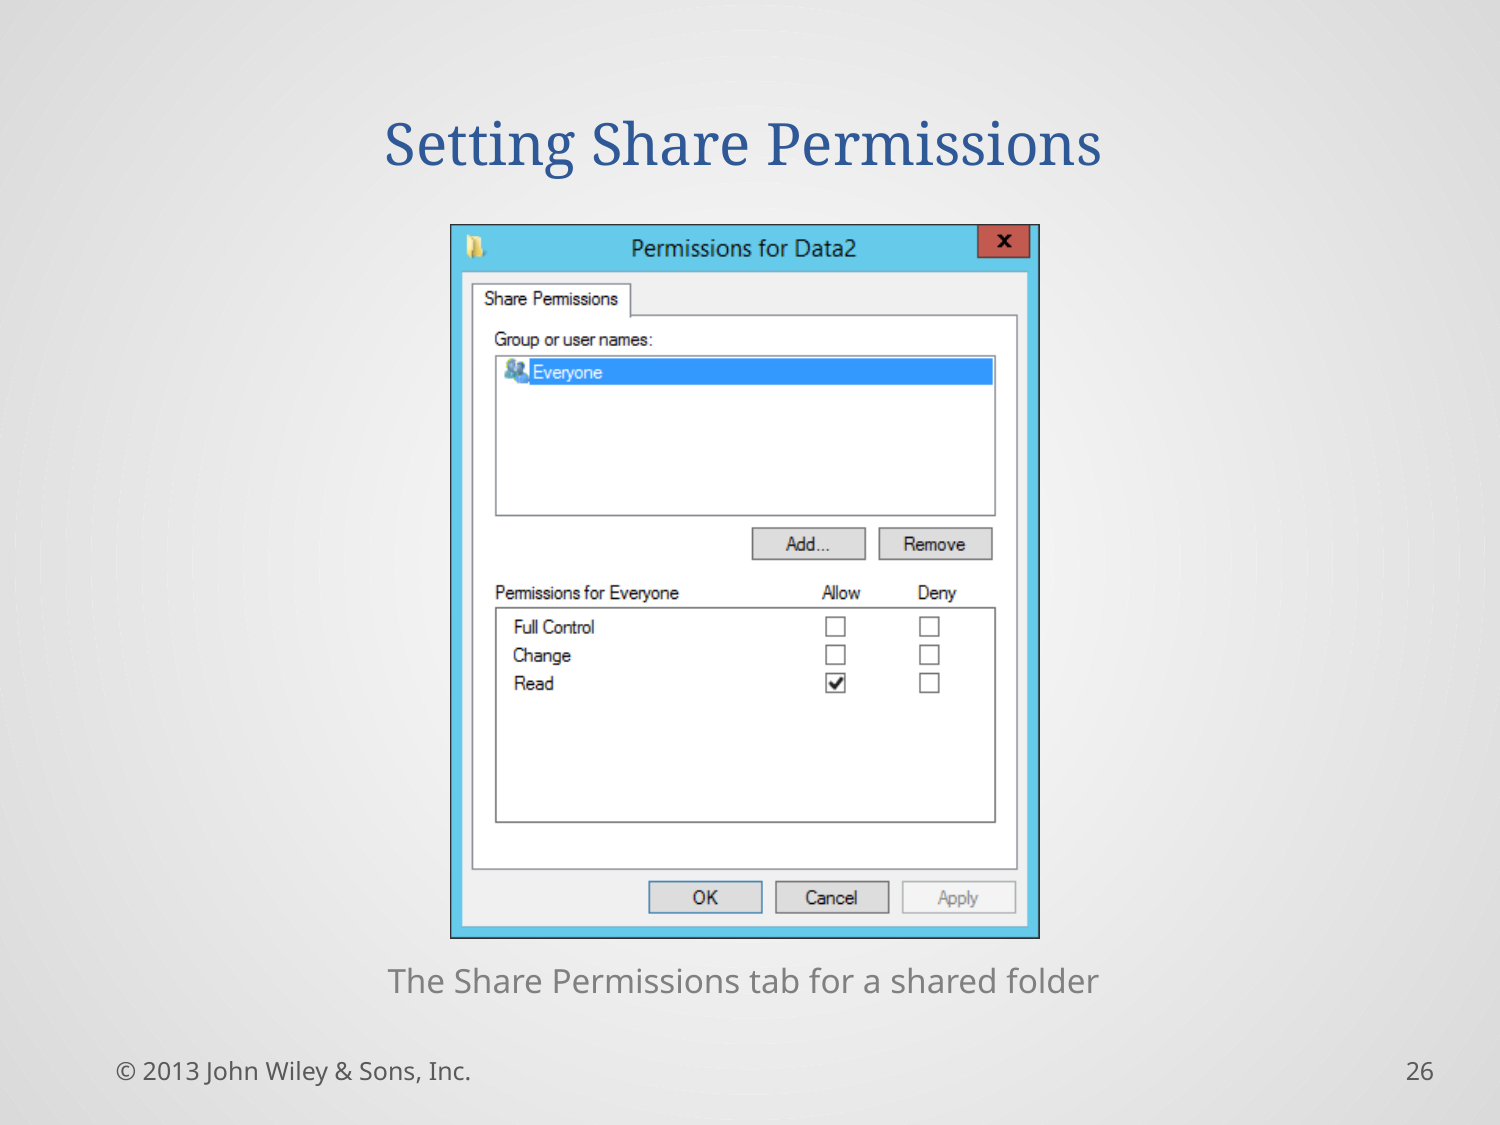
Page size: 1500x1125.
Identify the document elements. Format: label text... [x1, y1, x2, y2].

slide_number 26 [1401, 1042, 1494, 1103]
title Setting Share Permissions [275, 37, 1213, 185]
picture [449, 224, 1040, 940]
footer © 2013 John Wiley & Sons, Inc. [108, 1042, 576, 1103]
list The Share Permissions tab for a shared folder [275, 953, 1213, 1041]
